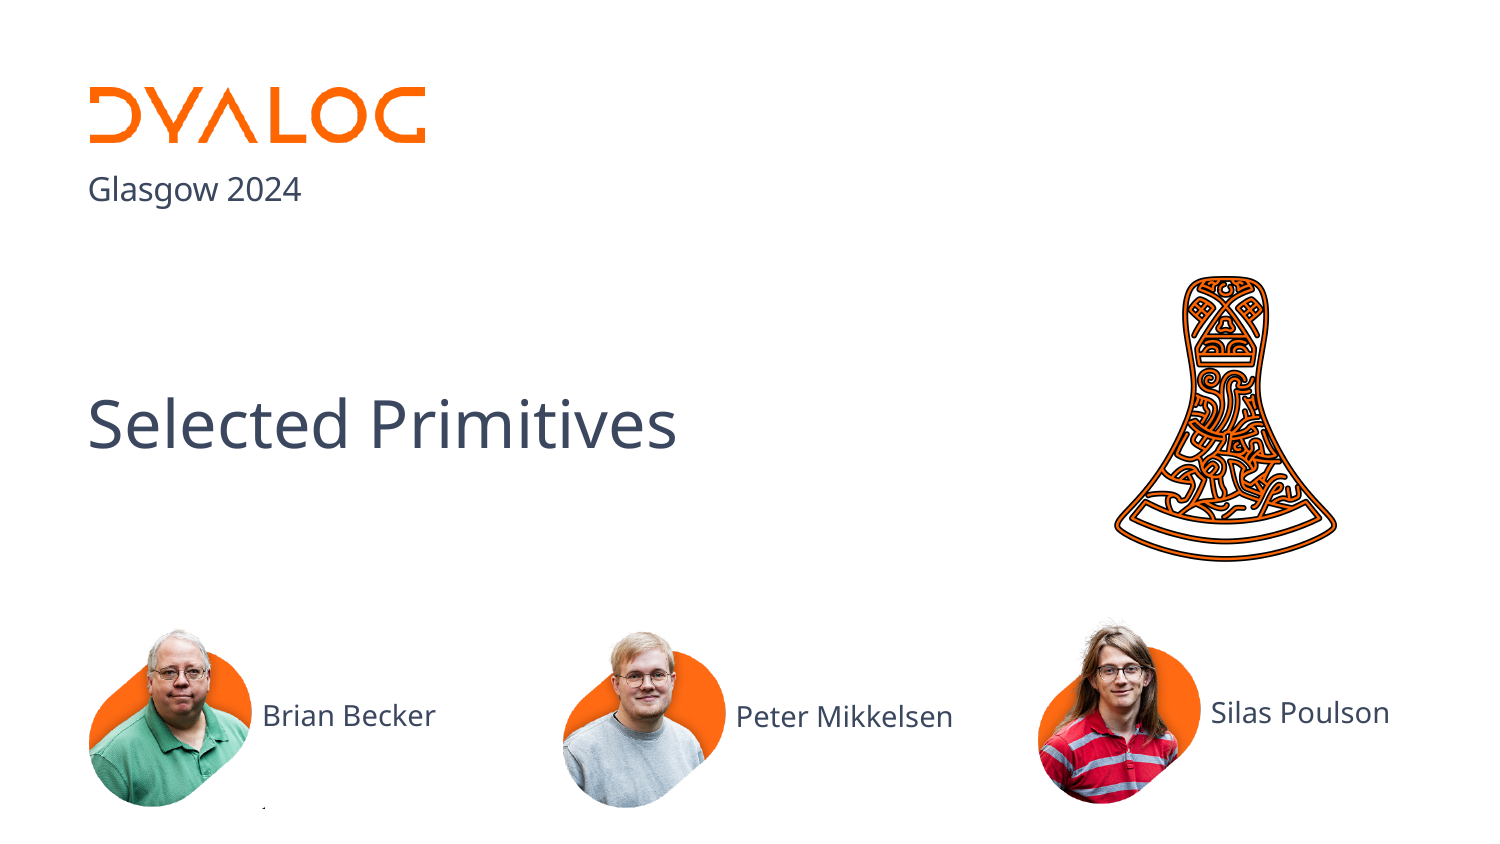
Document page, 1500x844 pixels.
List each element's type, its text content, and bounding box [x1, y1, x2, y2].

list Peter Mikkelsen [743, 660, 1005, 770]
picture [1114, 276, 1337, 562]
list Silas Poulson [1218, 657, 1480, 767]
title Selected Primitives [72, 276, 906, 567]
list Brian Becker [269, 660, 532, 769]
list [74, 617, 265, 809]
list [547, 618, 739, 810]
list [1023, 615, 1214, 807]
picture [90, 87, 425, 143]
